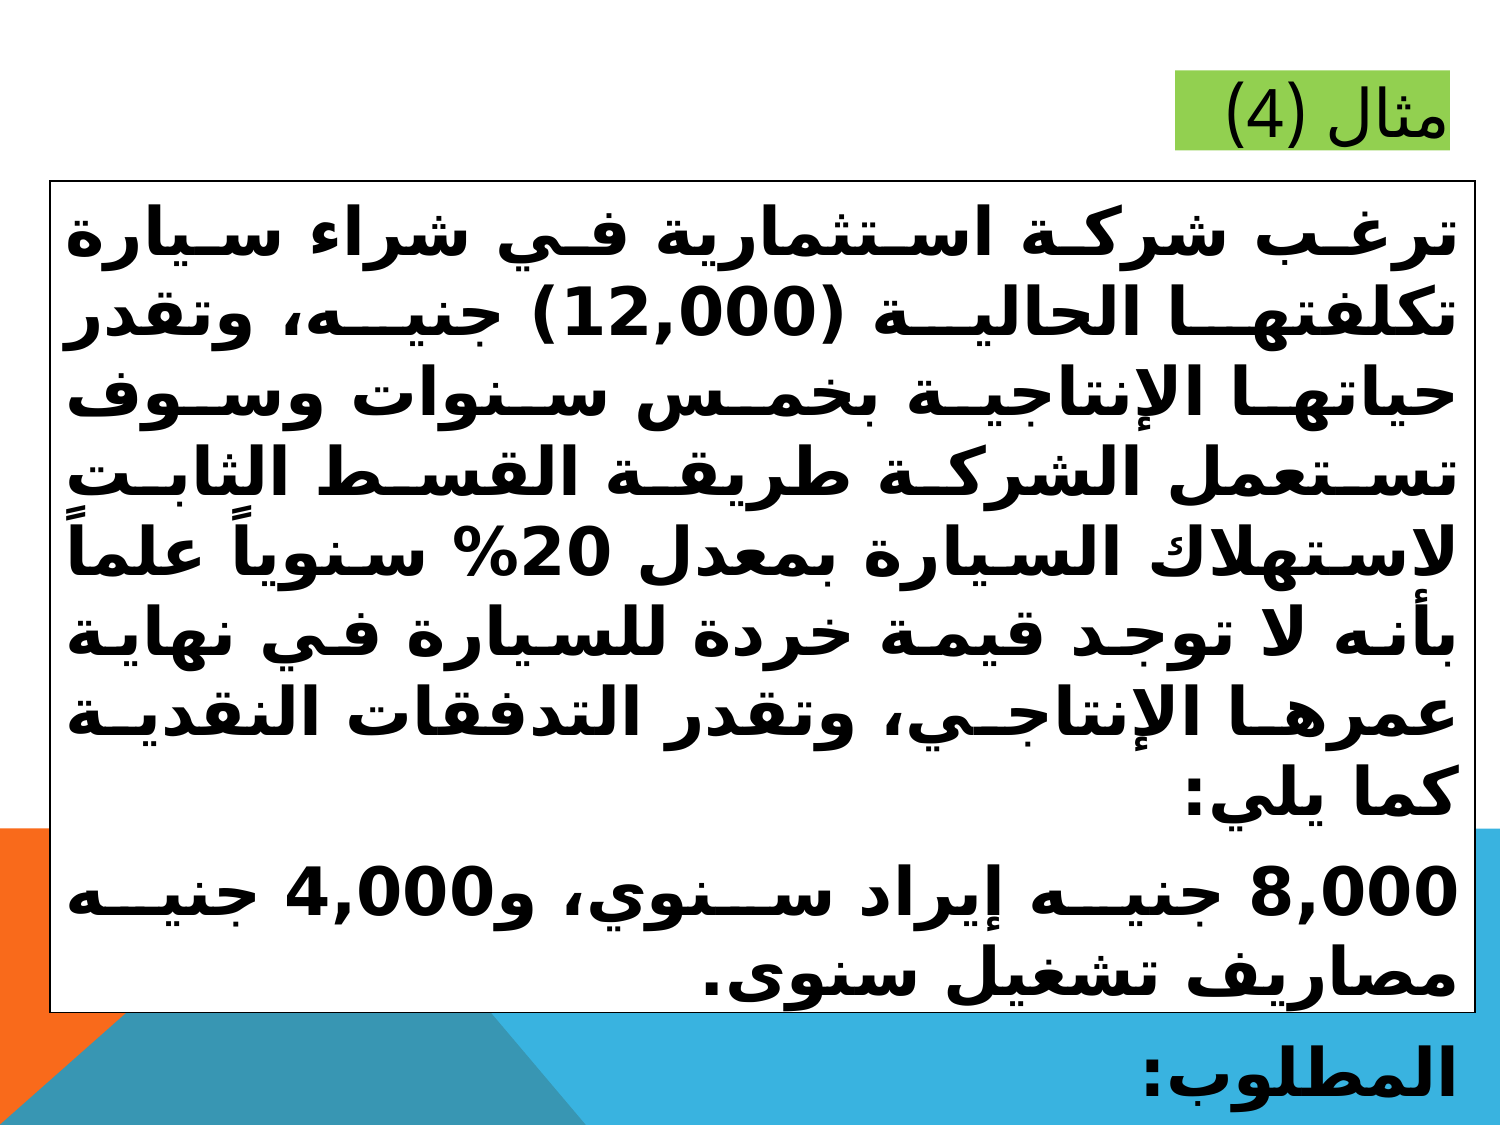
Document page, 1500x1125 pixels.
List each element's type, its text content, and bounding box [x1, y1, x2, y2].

text_box ترغب شركة استثمارية في شراء سيارة تكلفتها الحالية (12,000) جنيه، وتقدر حياتها الإنتاجية بخمس سنوات وسوف تستعمل الشركة طريقة القسط الثابت لاستهلاك السيارة بمعدل 20% سنوياً علماً بأنه لا توجد قيمة خردة للسيارة في نهاية عمرها الإنتاجي، وتقدر التدفقات النقدية كما يلي: 8,000 جنيه إيراد سنوي، و4,000 جنيه مصاريف تشغيل سنوى. المطلوب: تحديد فترة الاسترداد، بافتراض أن التدفقات النقدية تحدث في نهاية العام المالي وأن معدل الضريبة على الأرباح هو (30%) [49, 181, 1475, 1013]
text_box مثال (4) [1175, 70, 1450, 74]
text_box [0, 74, 1500, 150]
